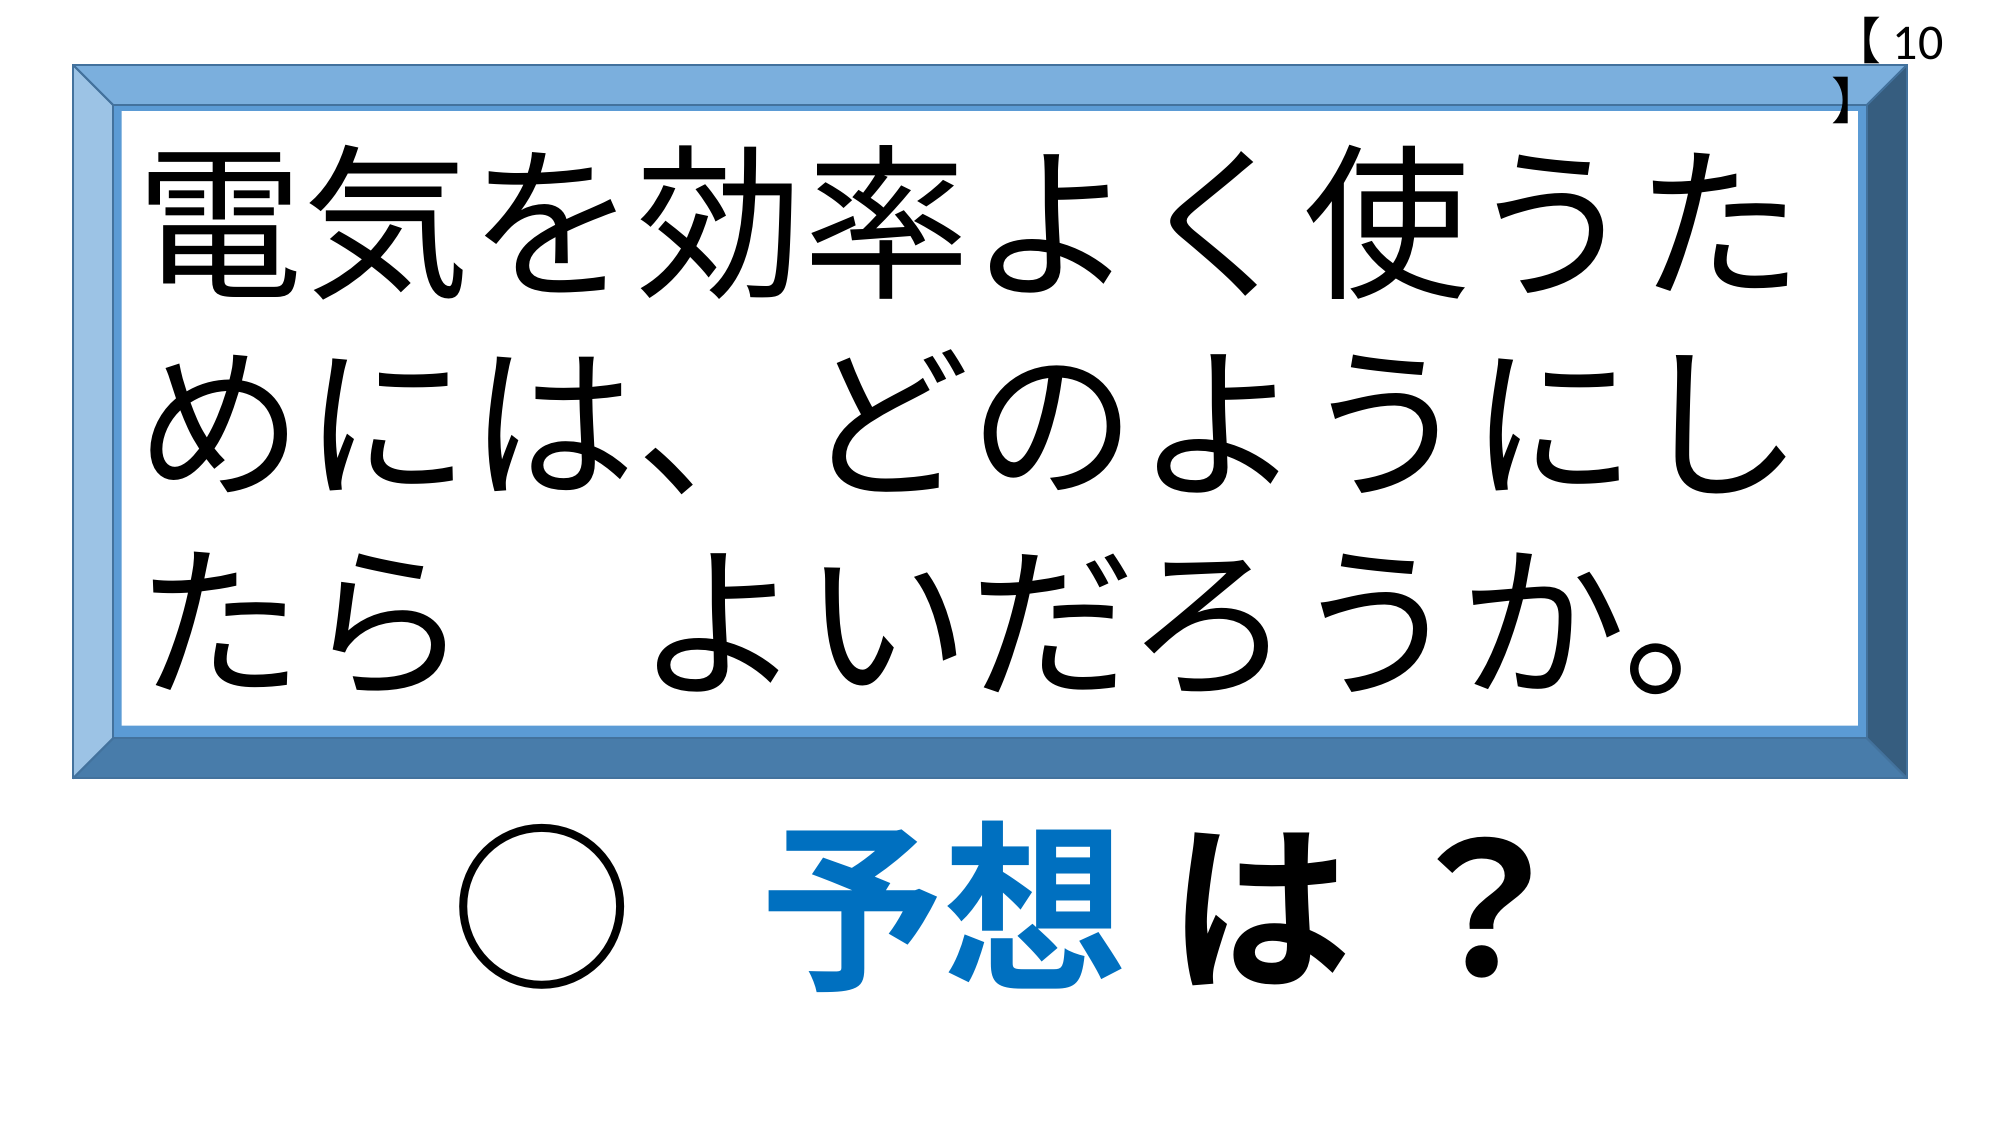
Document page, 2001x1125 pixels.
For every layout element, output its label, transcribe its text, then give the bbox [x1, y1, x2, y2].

text_box [72, 64, 1908, 780]
text_box 電気を効率よく使うためには、どのようにしたら よいだろうか。 [121, 111, 1858, 726]
text_box 【10】 [1816, 2, 1998, 138]
subtitle ○ 予想 は ？ [435, 810, 1725, 1045]
